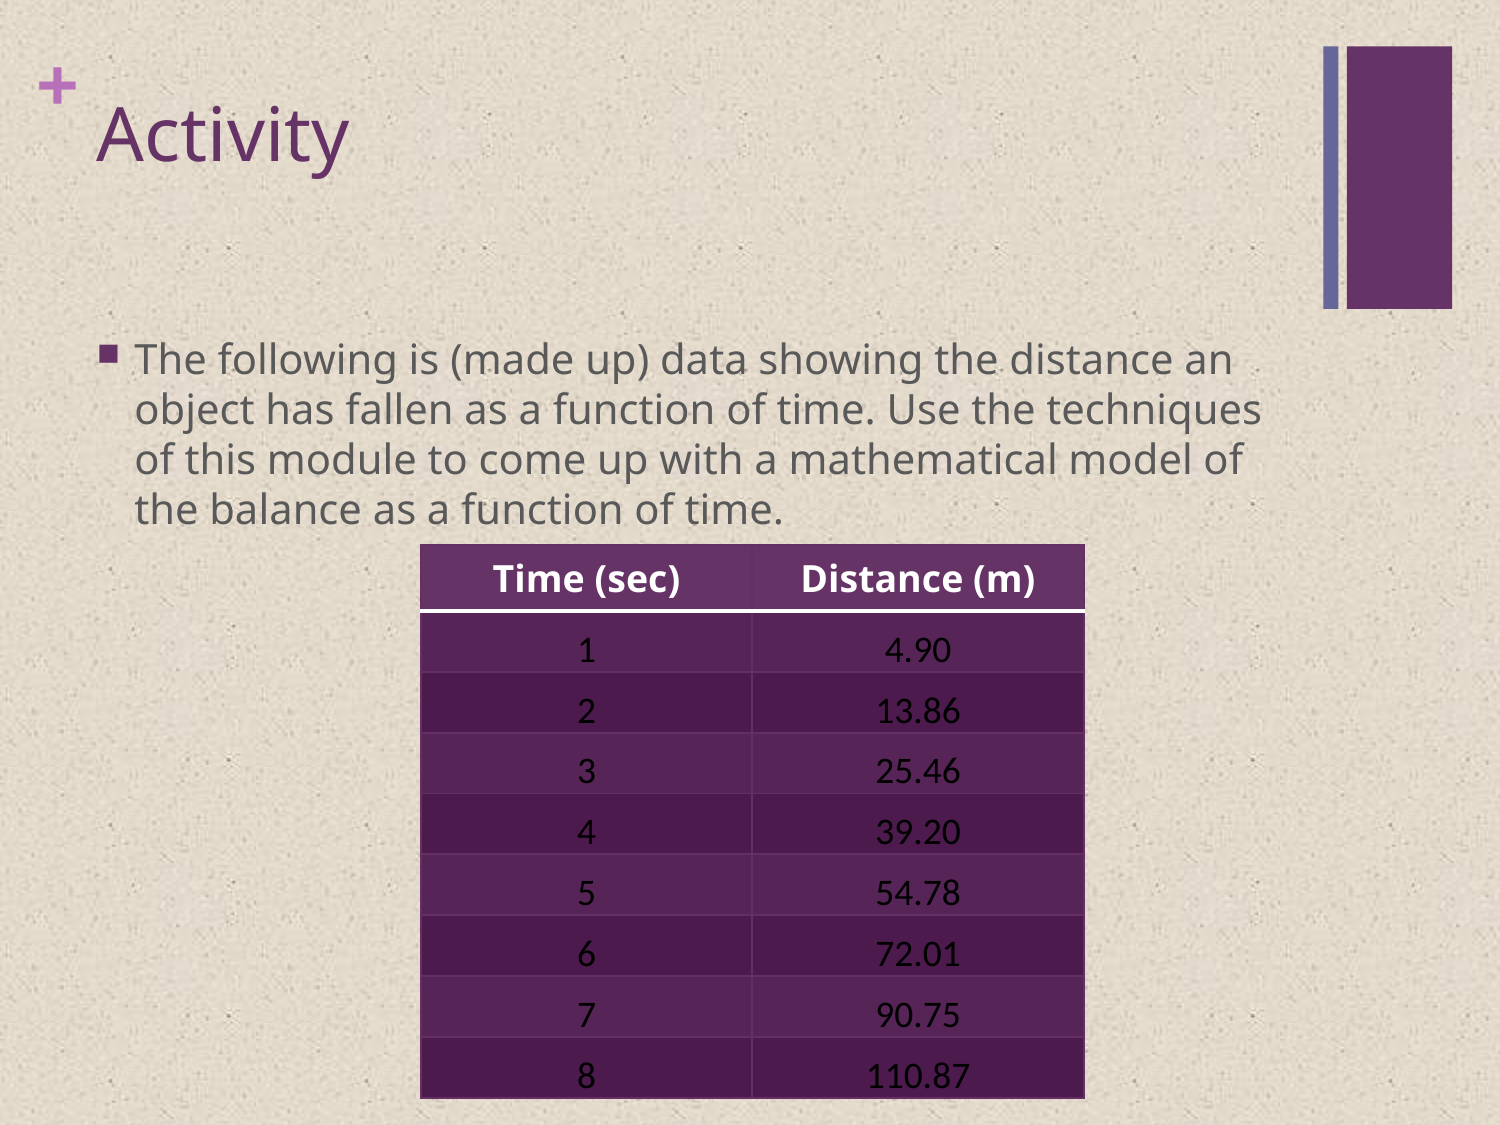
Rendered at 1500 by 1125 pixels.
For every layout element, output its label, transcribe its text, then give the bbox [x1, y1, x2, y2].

table_cell 5 [422, 855, 751, 914]
table_cell 8 [422, 1038, 751, 1097]
list The following is (made up) data showing the distance an object has fallen as a function of time. Use the techniques of this module to come up with a mathematical model of the balance as a function of time. [81, 324, 1322, 1005]
table_header Time (sec) [422, 546, 751, 609]
table_cell 90.75 [753, 977, 1083, 1036]
table_cell 4.90 [753, 613, 1083, 671]
table_cell 4 [422, 794, 751, 853]
table_cell 72.01 [753, 916, 1083, 975]
table_cell 25.46 [753, 734, 1083, 793]
table_cell 54.78 [753, 855, 1083, 914]
table_cell 110.87 [753, 1038, 1083, 1097]
table_cell 2 [422, 673, 751, 732]
picture [0, 0, 1500, 1125]
table_cell 7 [422, 977, 751, 1036]
table_cell 1 [422, 613, 751, 671]
table_cell 6 [422, 916, 751, 975]
table_cell 3 [422, 734, 751, 793]
table_header Distance (m) [753, 546, 1083, 609]
table_cell 13.86 [753, 673, 1083, 732]
table_cell 39.20 [753, 794, 1083, 853]
title Activity [81, 79, 1322, 263]
